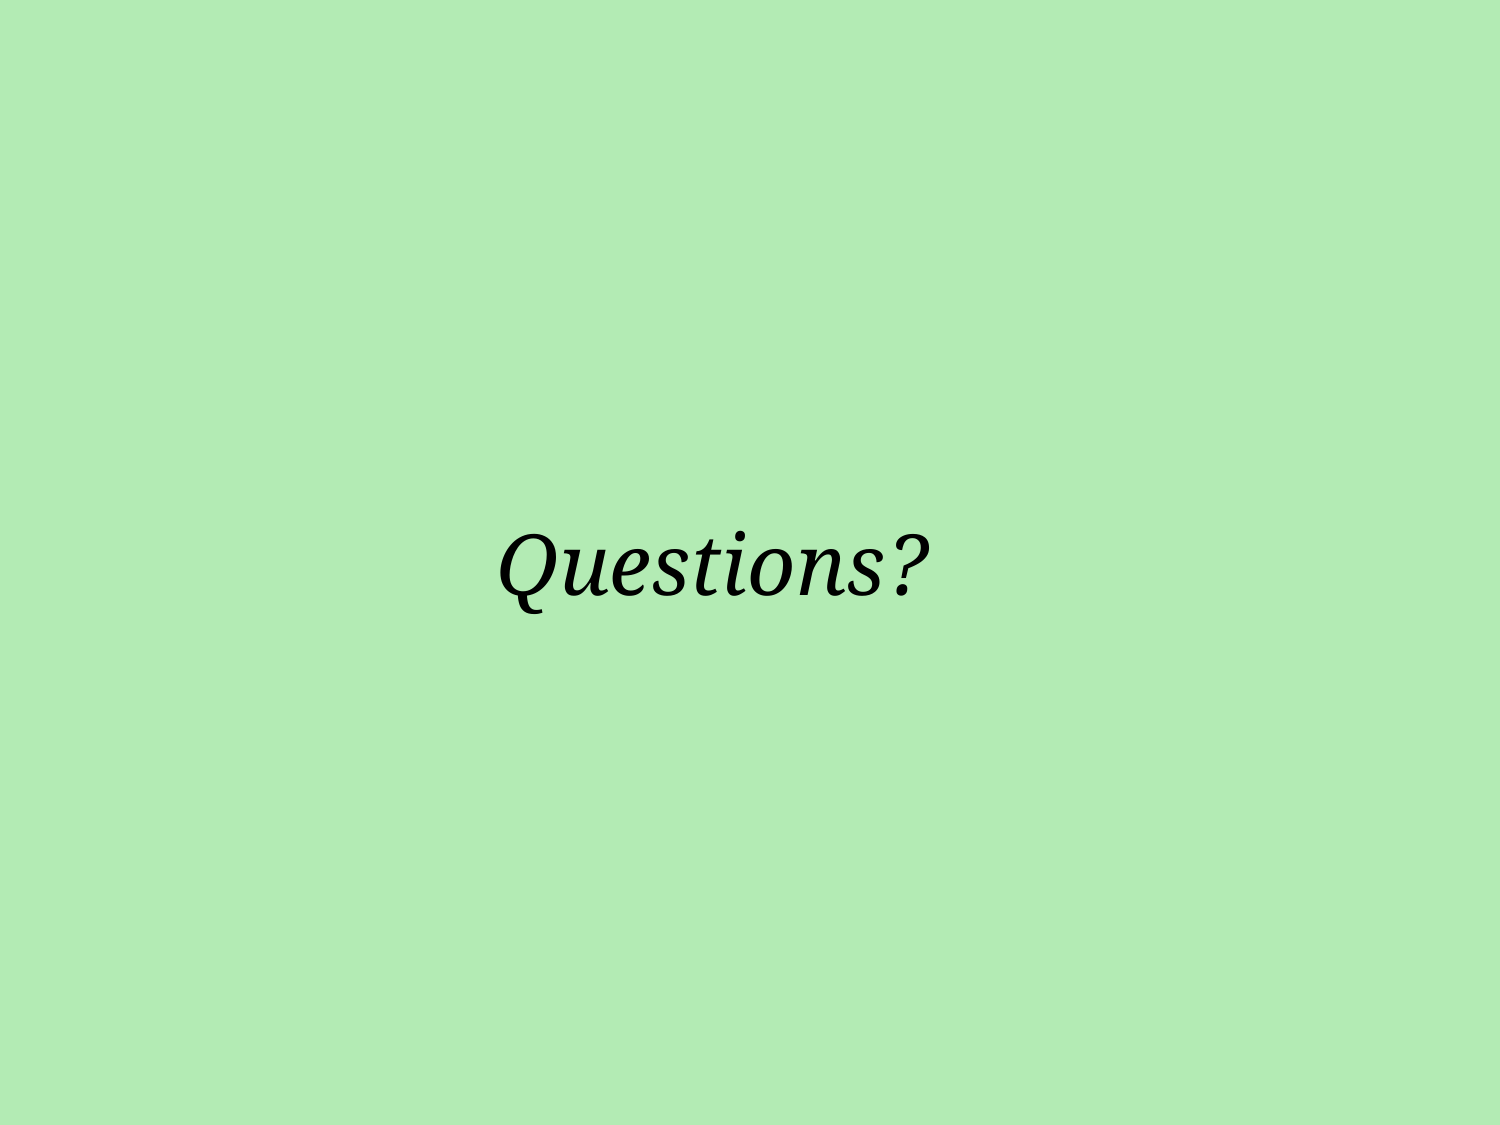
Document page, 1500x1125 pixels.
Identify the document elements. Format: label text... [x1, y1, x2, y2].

text_box Questions? [482, 503, 1018, 620]
